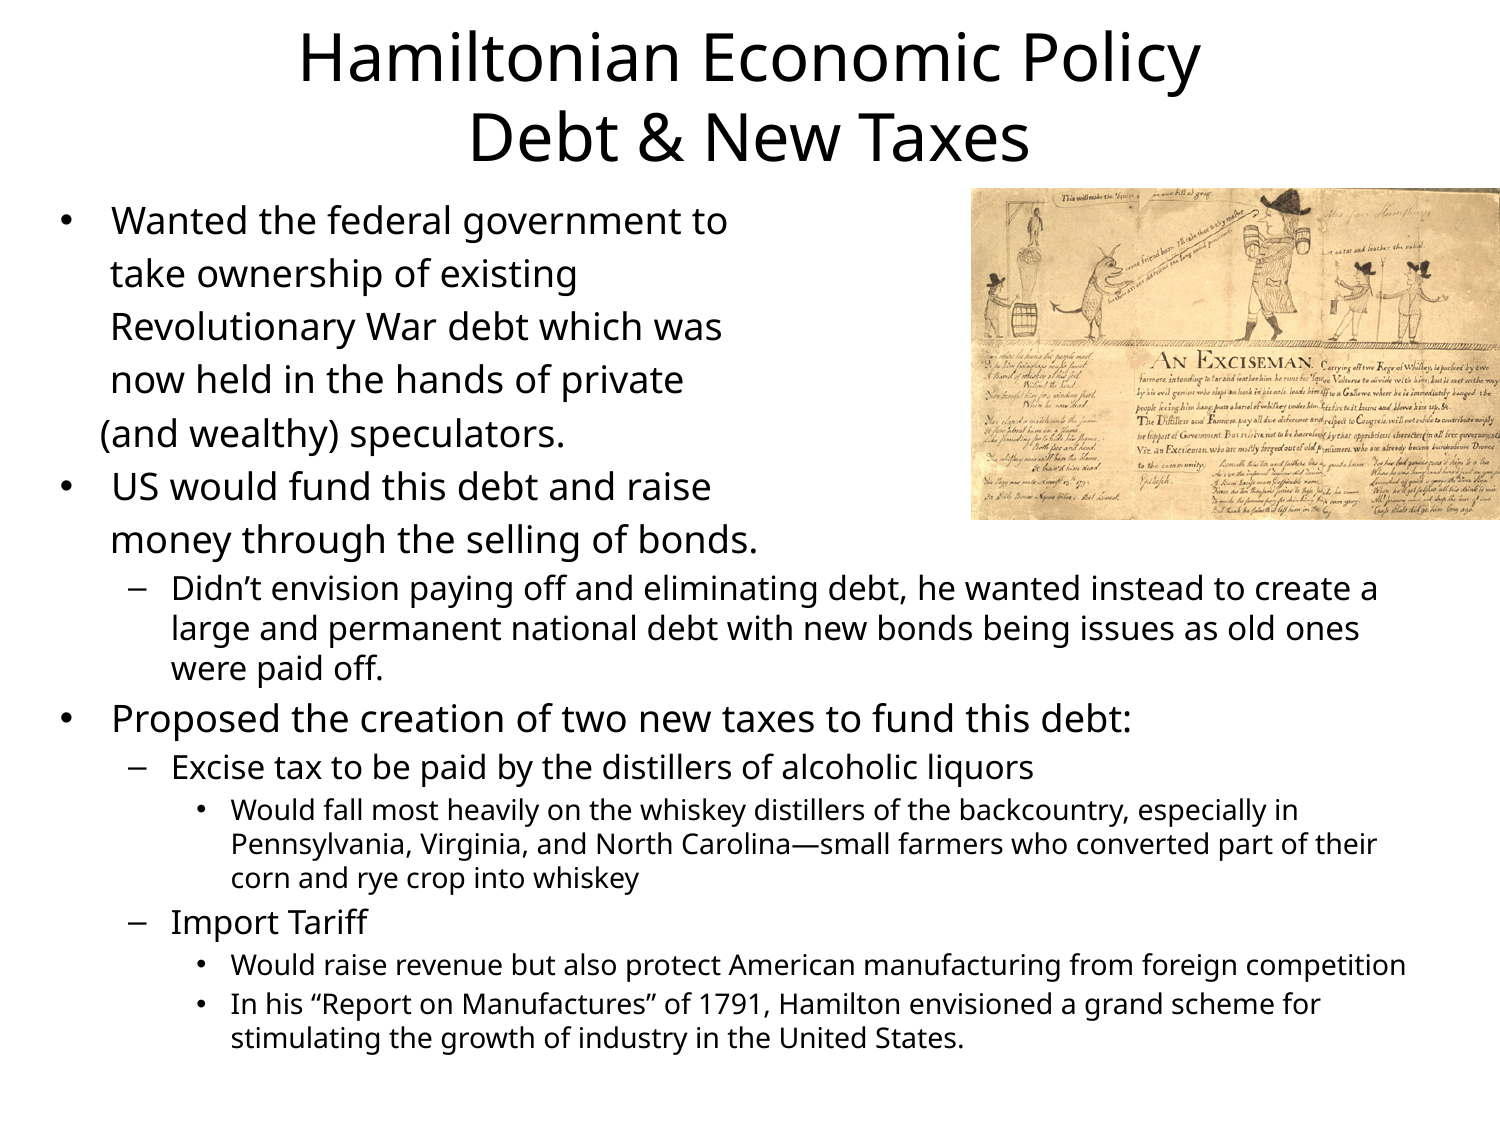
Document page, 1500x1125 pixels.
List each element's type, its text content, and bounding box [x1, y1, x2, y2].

list Wanted the federal government to take ownership of existing Revolutionary War debt which was now held in the hands of private (and wealthy) speculators. US would fund this debt and raise money through the selling of bonds. Didn’t envision paying off and eliminating debt, he wanted instead to create a large and permanent national debt with new bonds being issues as old ones were paid off. Proposed the creation of two new taxes to fund this debt: Excise tax to be paid by the distillers of alcoholic liquors Would fall most heavily on the whiskey distillers of the backcountry, especially in Pennsylvania, Virginia, and North Carolina—small farmers who converted part of their corn and rye crop into whiskey Import Tariff Would raise revenue but also protect American manufacturing from foreign competition In his “Report on Manufactures” of 1791, Hamilton envisioned a grand scheme for stimulating the growth of industry in the United States. [44, 188, 1445, 1086]
title Hamiltonian Economic Policy Debt & New Taxes [0, 1, 1500, 189]
picture [970, 188, 1500, 521]
